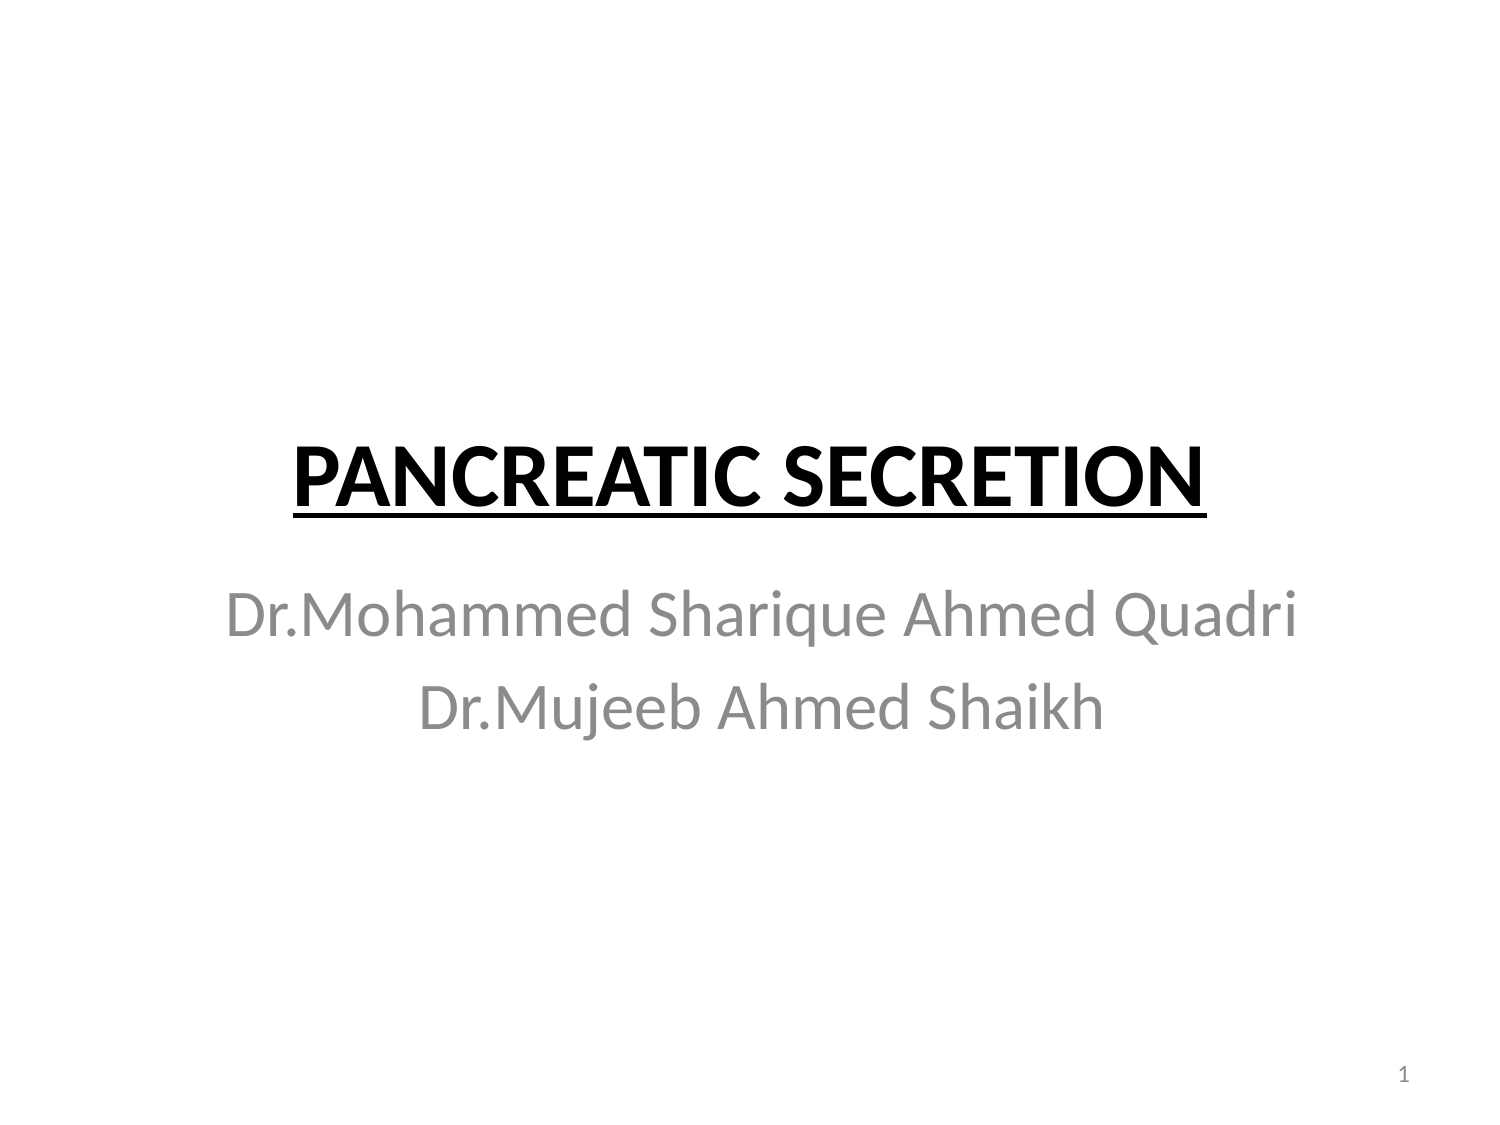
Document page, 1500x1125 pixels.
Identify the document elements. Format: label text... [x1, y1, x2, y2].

title PANCREATIC SECRETION [112, 349, 1388, 562]
subtitle Dr.Mohammed Sharique Ahmed Quadri Dr.Mujeeb Ahmed Shaikh [99, 562, 1425, 809]
slide_number 1 [1074, 1042, 1425, 1103]
